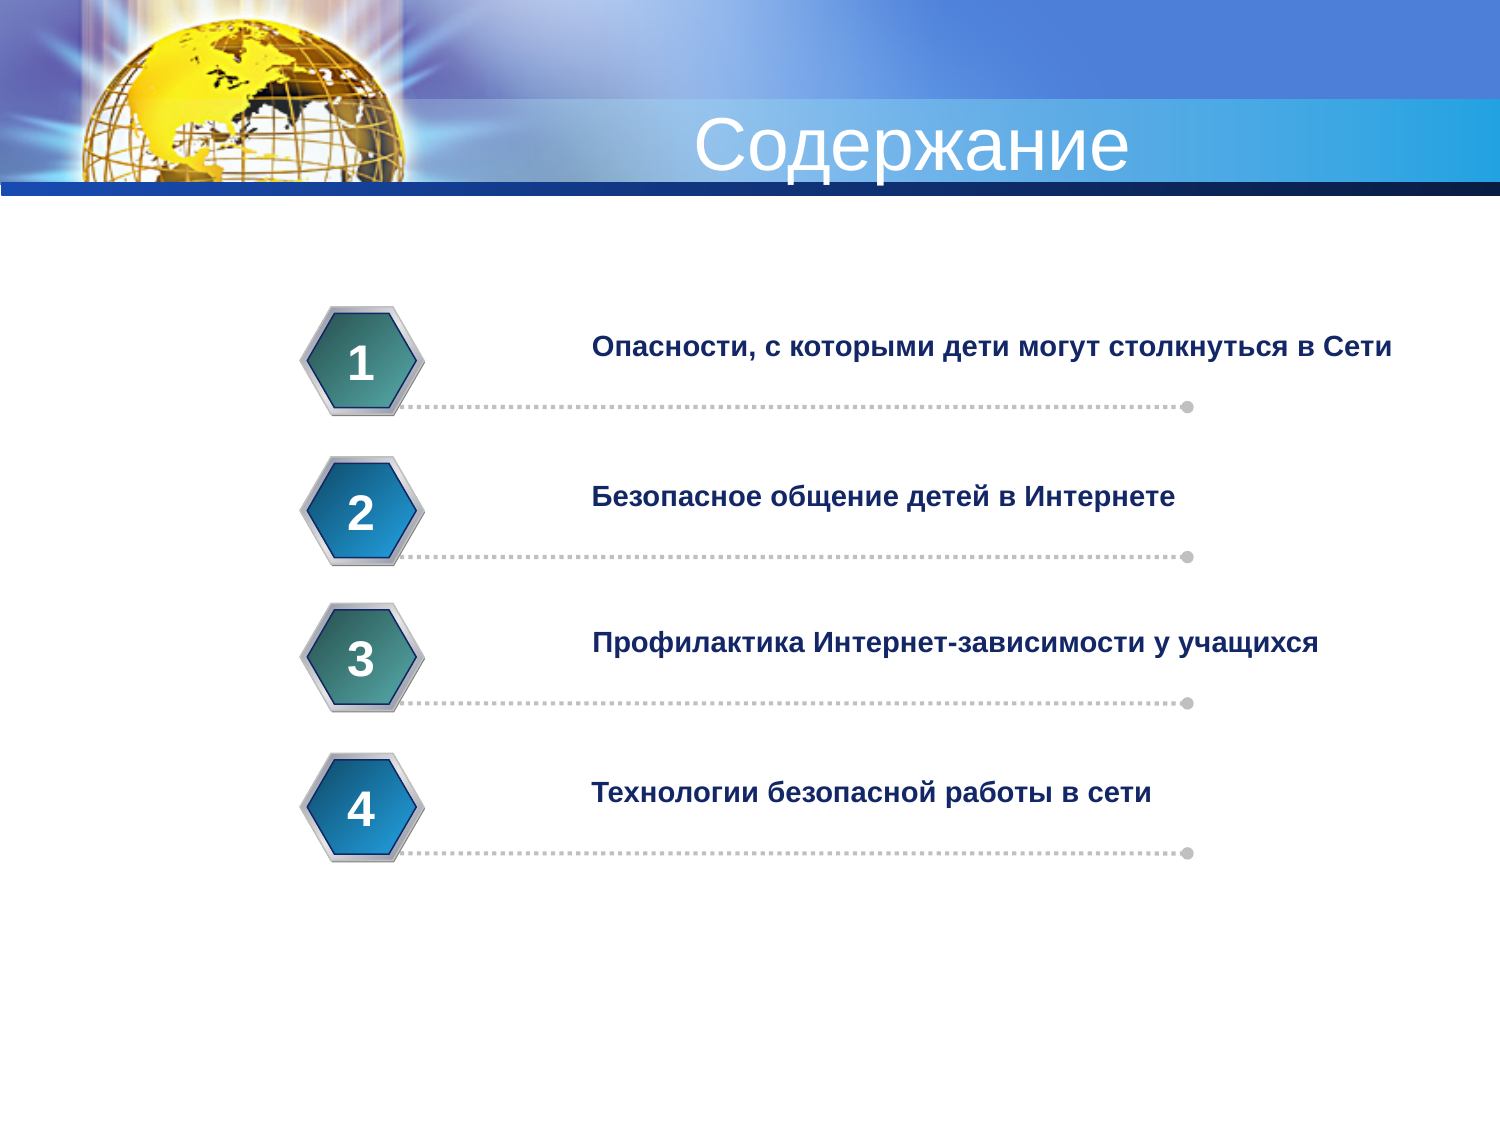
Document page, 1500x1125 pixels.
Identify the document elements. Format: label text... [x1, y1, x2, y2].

text_box [1179, 697, 1194, 710]
text_box Профилактика Интернет-зависимости у учащихся [577, 615, 1335, 666]
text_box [299, 306, 426, 417]
text_box [1179, 847, 1194, 860]
text_box Безопасное общение детей в Интернете [576, 469, 1192, 520]
text_box Технологии безопасной работы в сети [576, 765, 1168, 816]
text_box [1179, 400, 1194, 414]
text_box [1179, 550, 1194, 564]
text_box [299, 603, 426, 713]
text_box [299, 753, 426, 863]
picture [0, 0, 1500, 185]
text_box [299, 456, 426, 567]
title Содержание [399, 99, 1426, 181]
text_box 50% детей выходят в Интернет одни [298, 99, 412, 183]
text_box Опасности, с которыми дети могут столкнуться в Сети [577, 319, 1409, 370]
